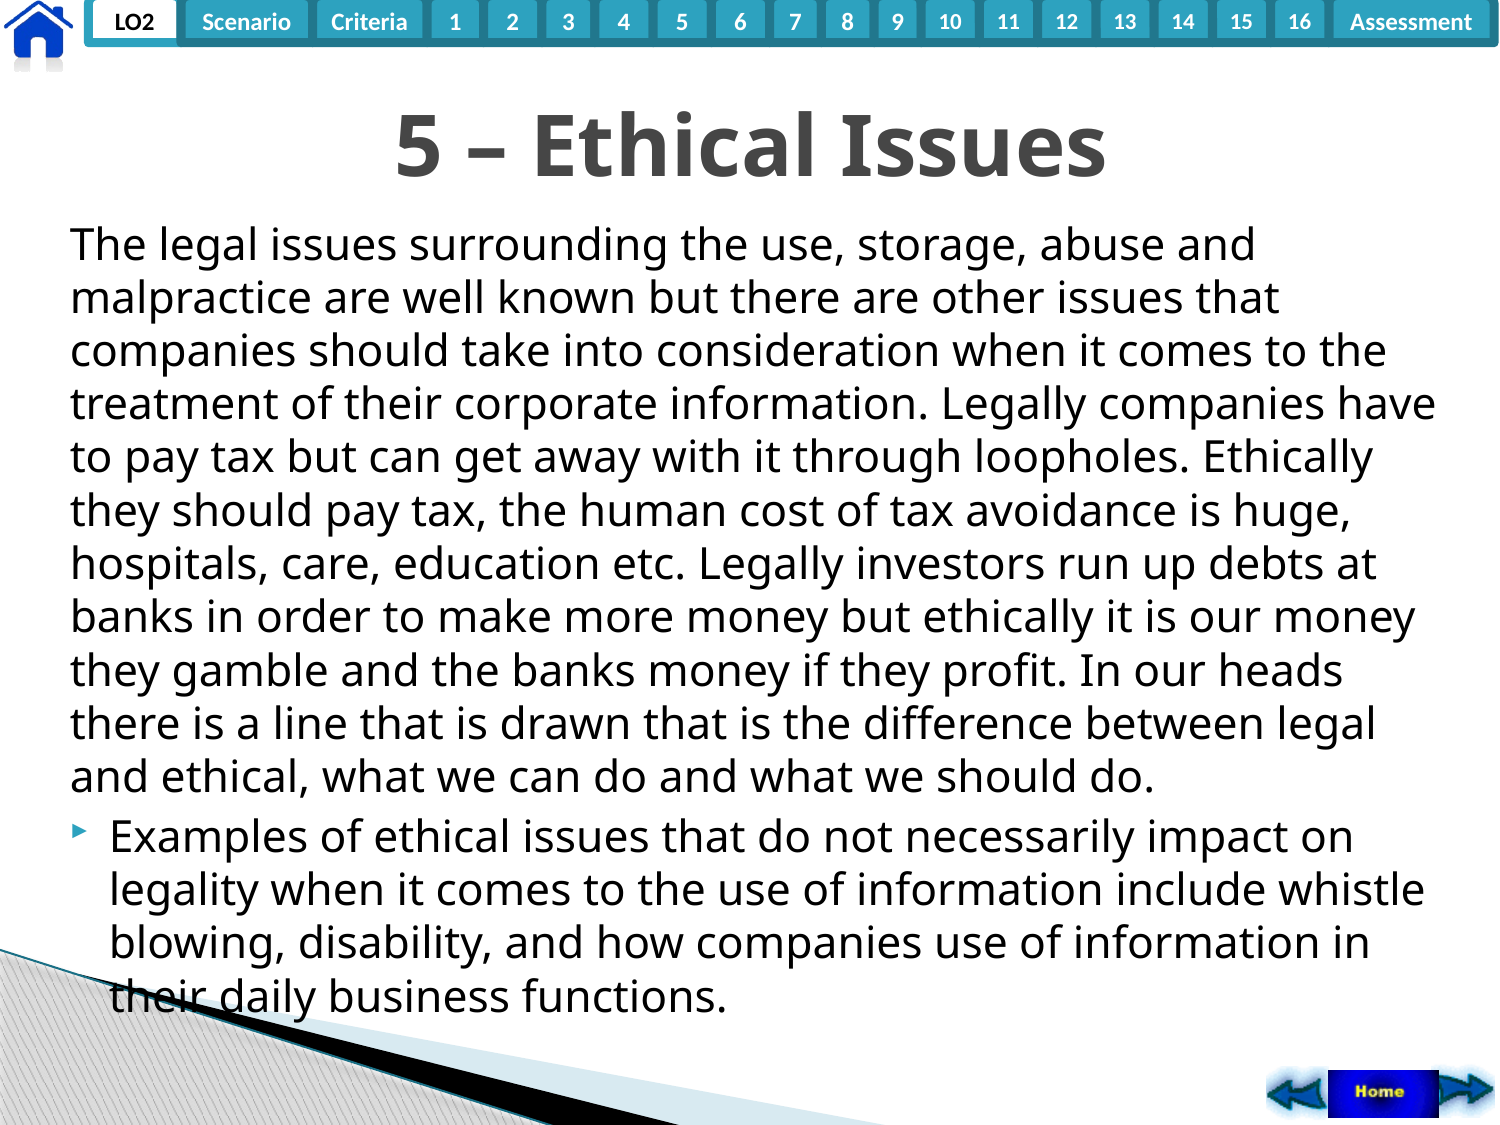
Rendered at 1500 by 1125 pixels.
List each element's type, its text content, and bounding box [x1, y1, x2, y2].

title 5 – Ethical Issues [76, 78, 1427, 194]
list The legal issues surrounding the use, storage, abuse and malpractice are well known but there are other issues that companies should take into consideration when it comes to the treatment of their corporate information. Legally companies have to pay tax but can get away with it through loopholes. Ethically they should pay tax, the human cost of tax avoidance is huge, hospitals, care, education etc. Legally investors run up debts at banks in order to make more money but ethically it is our money they gamble and the banks money if they profit. In our heads there is a line that is drawn that is the difference between legal and ethical, what we can do and what we should do. Examples of ethical issues that do not necessarily impact on legality when it comes to the use of information include whistle blowing, disability, and how companies use of information in their daily business functions. [38, 208, 1463, 1056]
picture [1266, 1055, 1495, 1125]
picture [0, 0, 77, 91]
